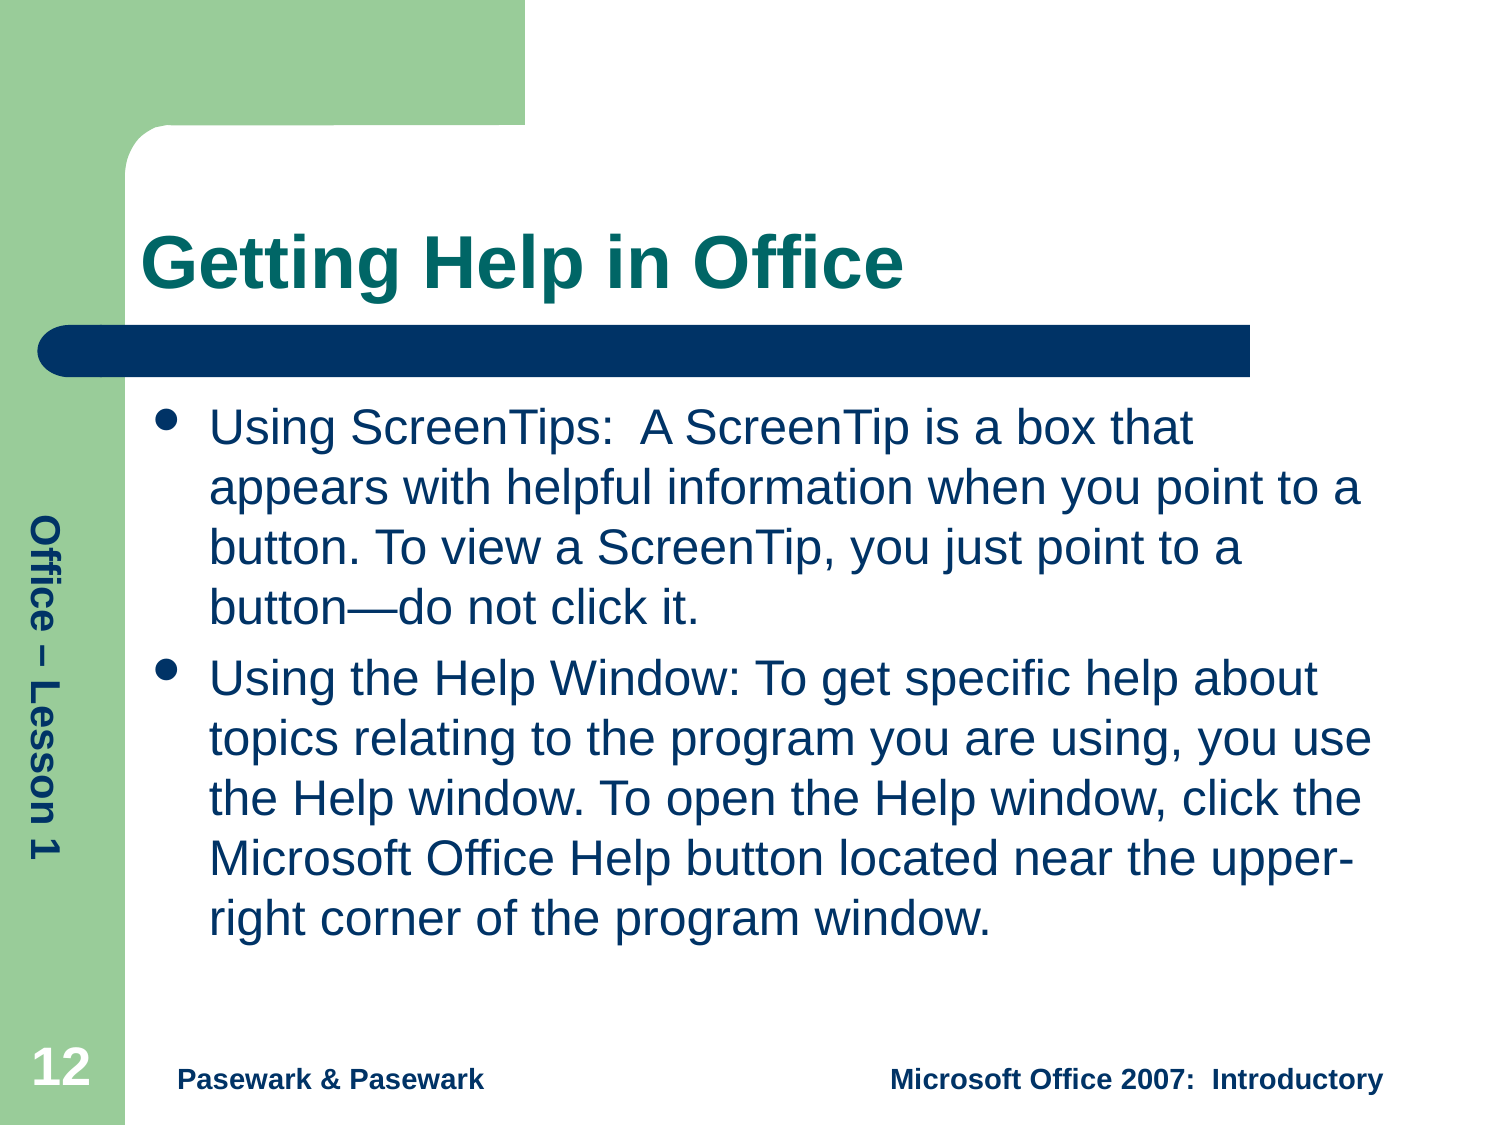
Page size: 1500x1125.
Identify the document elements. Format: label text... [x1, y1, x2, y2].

title Getting Help in Office [124, 124, 1426, 313]
list Using ScreenTips: A ScreenTip is a box that appears with helpful information when you point to a button. To view a ScreenTip, you just point to a button—do not click it. Using the Help Window: To get specific help about topics relating to the program you are using, you use the Help window. To open the Help window, click the Microsoft Office Help button located near the upper-right corner of the program window. [137, 387, 1400, 1038]
slide_number Pasewark & Pasewark [149, 1038, 500, 1104]
slide_number 12 [13, 1023, 111, 1105]
footer Microsoft Office 2007: Introductory [874, 1024, 1426, 1104]
